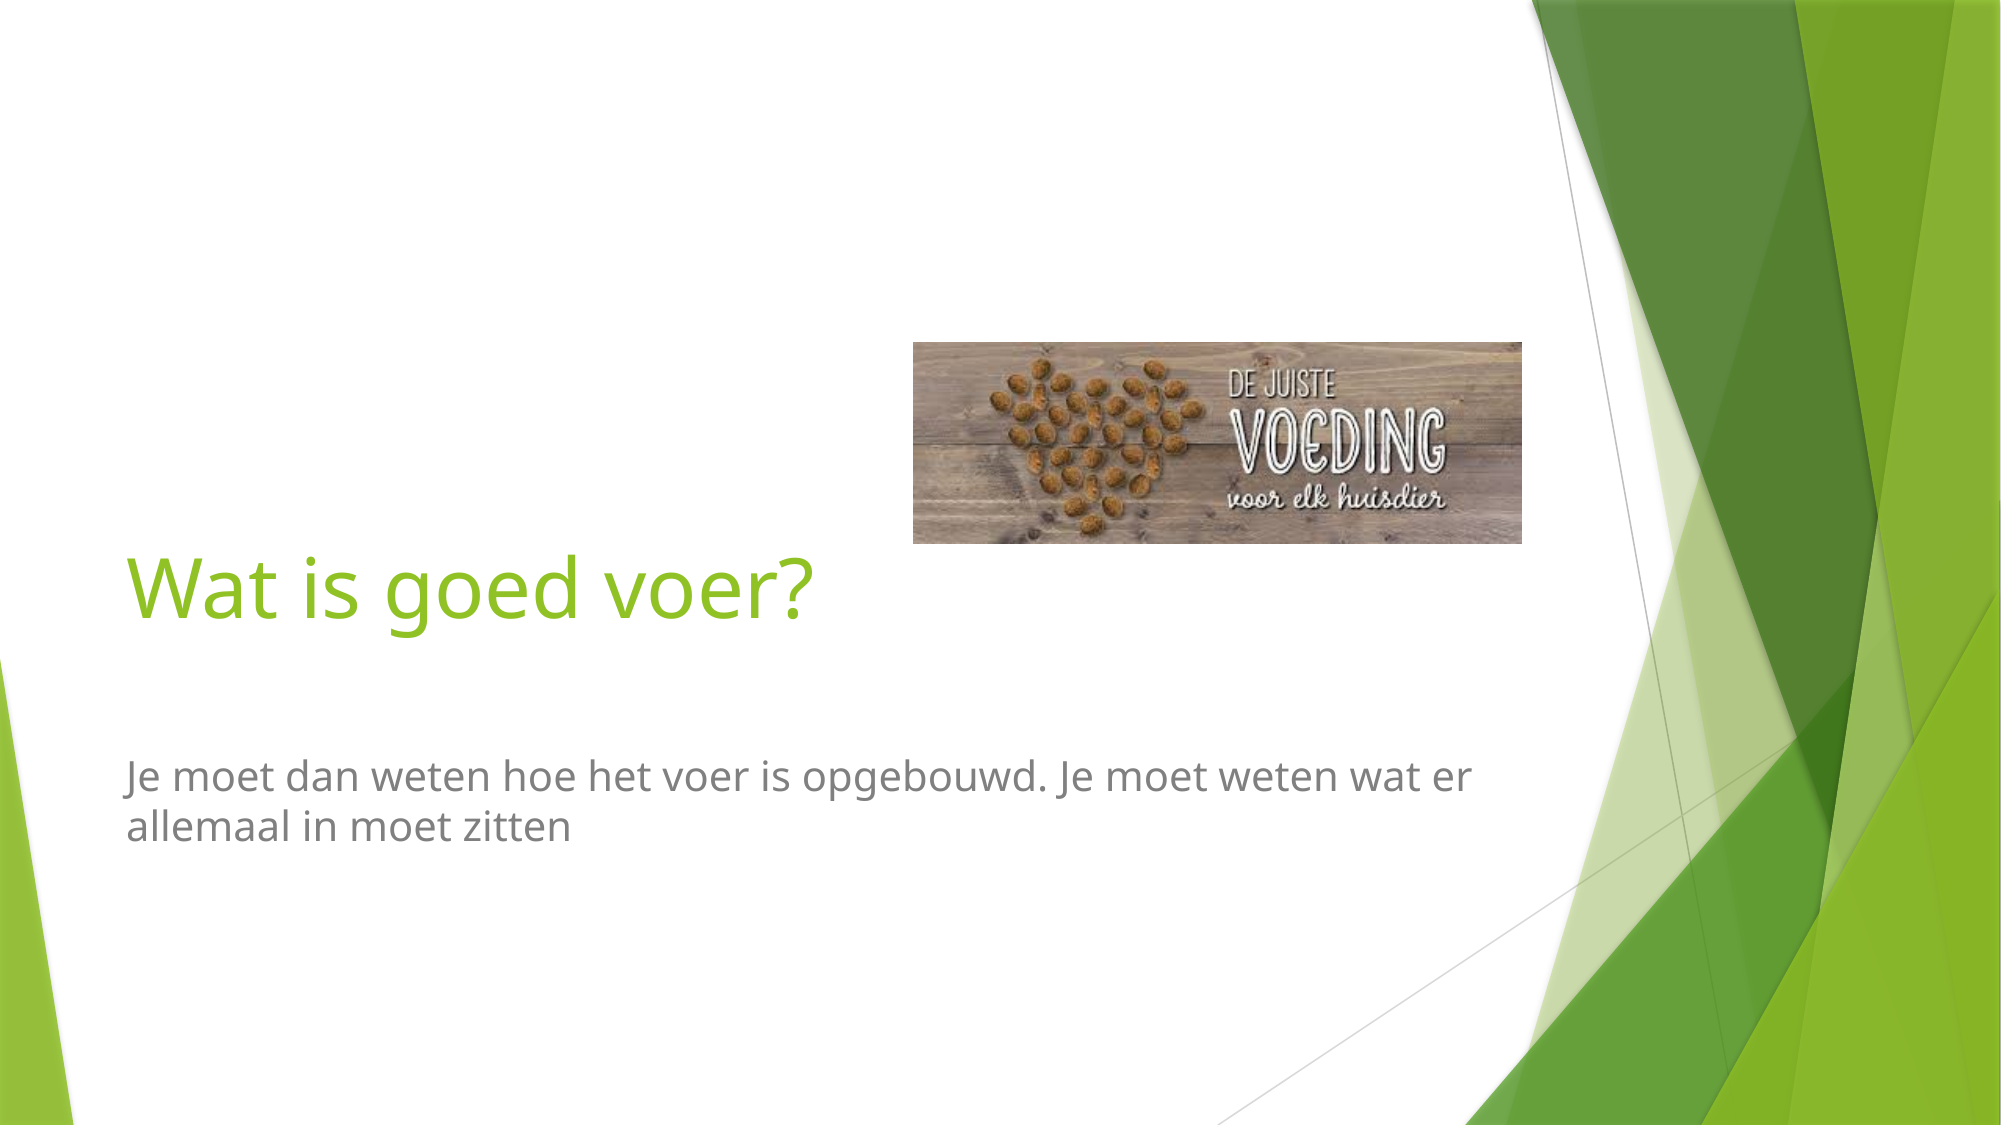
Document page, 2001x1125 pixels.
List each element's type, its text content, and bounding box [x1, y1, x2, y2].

picture [912, 341, 1522, 545]
title Wat is goed voer? [111, 443, 1522, 742]
list Je moet dan weten hoe het voer is opgebouwd. Je moet weten wat er allemaal in moet zitten [111, 742, 1522, 884]
